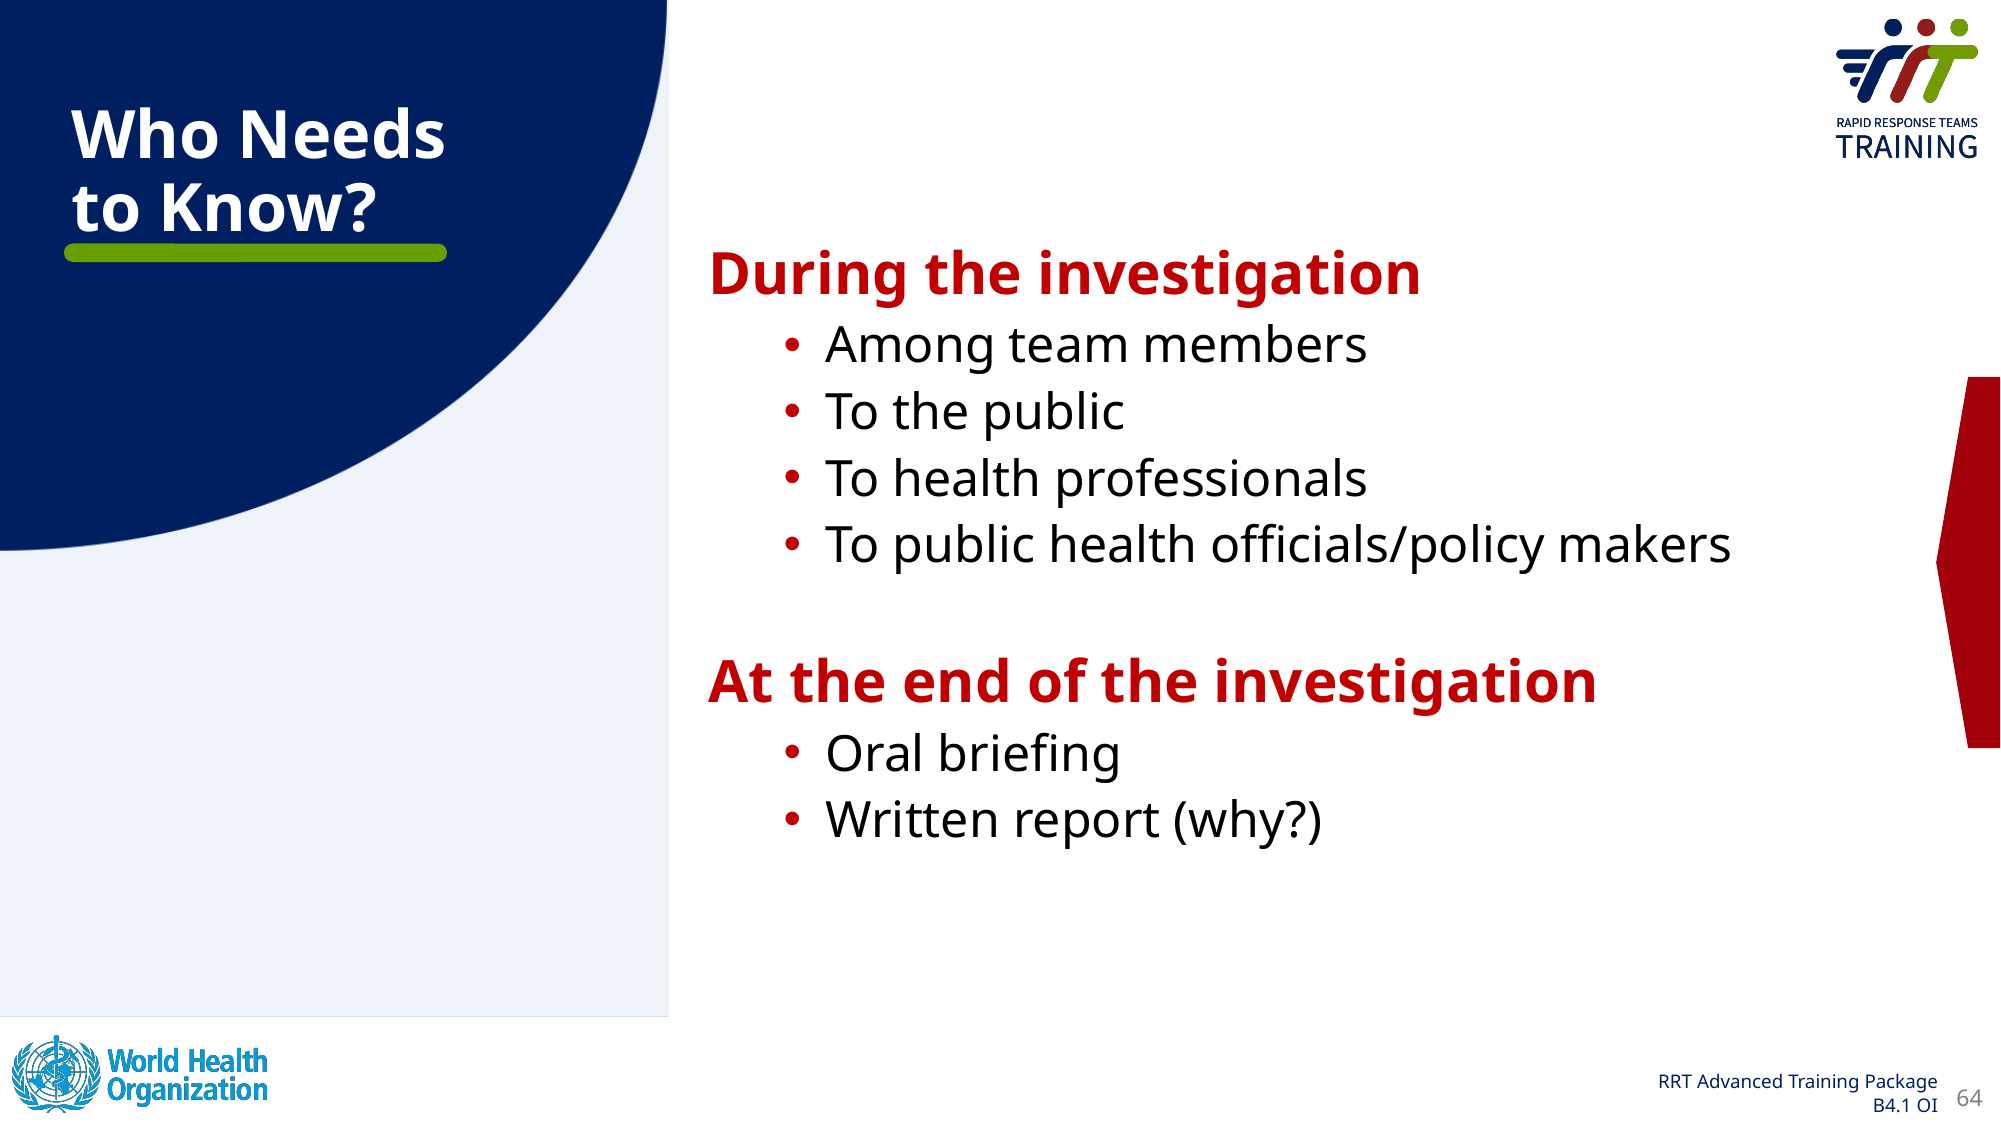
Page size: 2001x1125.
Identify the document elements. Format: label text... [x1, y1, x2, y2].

picture [46, 1056, 54, 1062]
picture [34, 1054, 43, 1078]
picture [12, 1035, 54, 1068]
picture [50, 1108, 62, 1113]
list During the investigation Among team members To the public To health professionals To public health officials/policy makers At the end of the investigation Oral briefing Written report (why?) [700, 236, 1937, 889]
picture [0, 0, 669, 1018]
picture [22, 1062, 26, 1077]
picture [40, 1062, 47, 1070]
picture [59, 1035, 267, 1113]
picture [12, 1083, 48, 1113]
picture [1835, 19, 1978, 167]
title Who Needs to Know? [63, 84, 681, 263]
picture [24, 1054, 36, 1087]
picture [36, 1088, 78, 1105]
picture [71, 1053, 90, 1091]
text_box [63, 243, 448, 263]
picture [30, 1083, 37, 1091]
